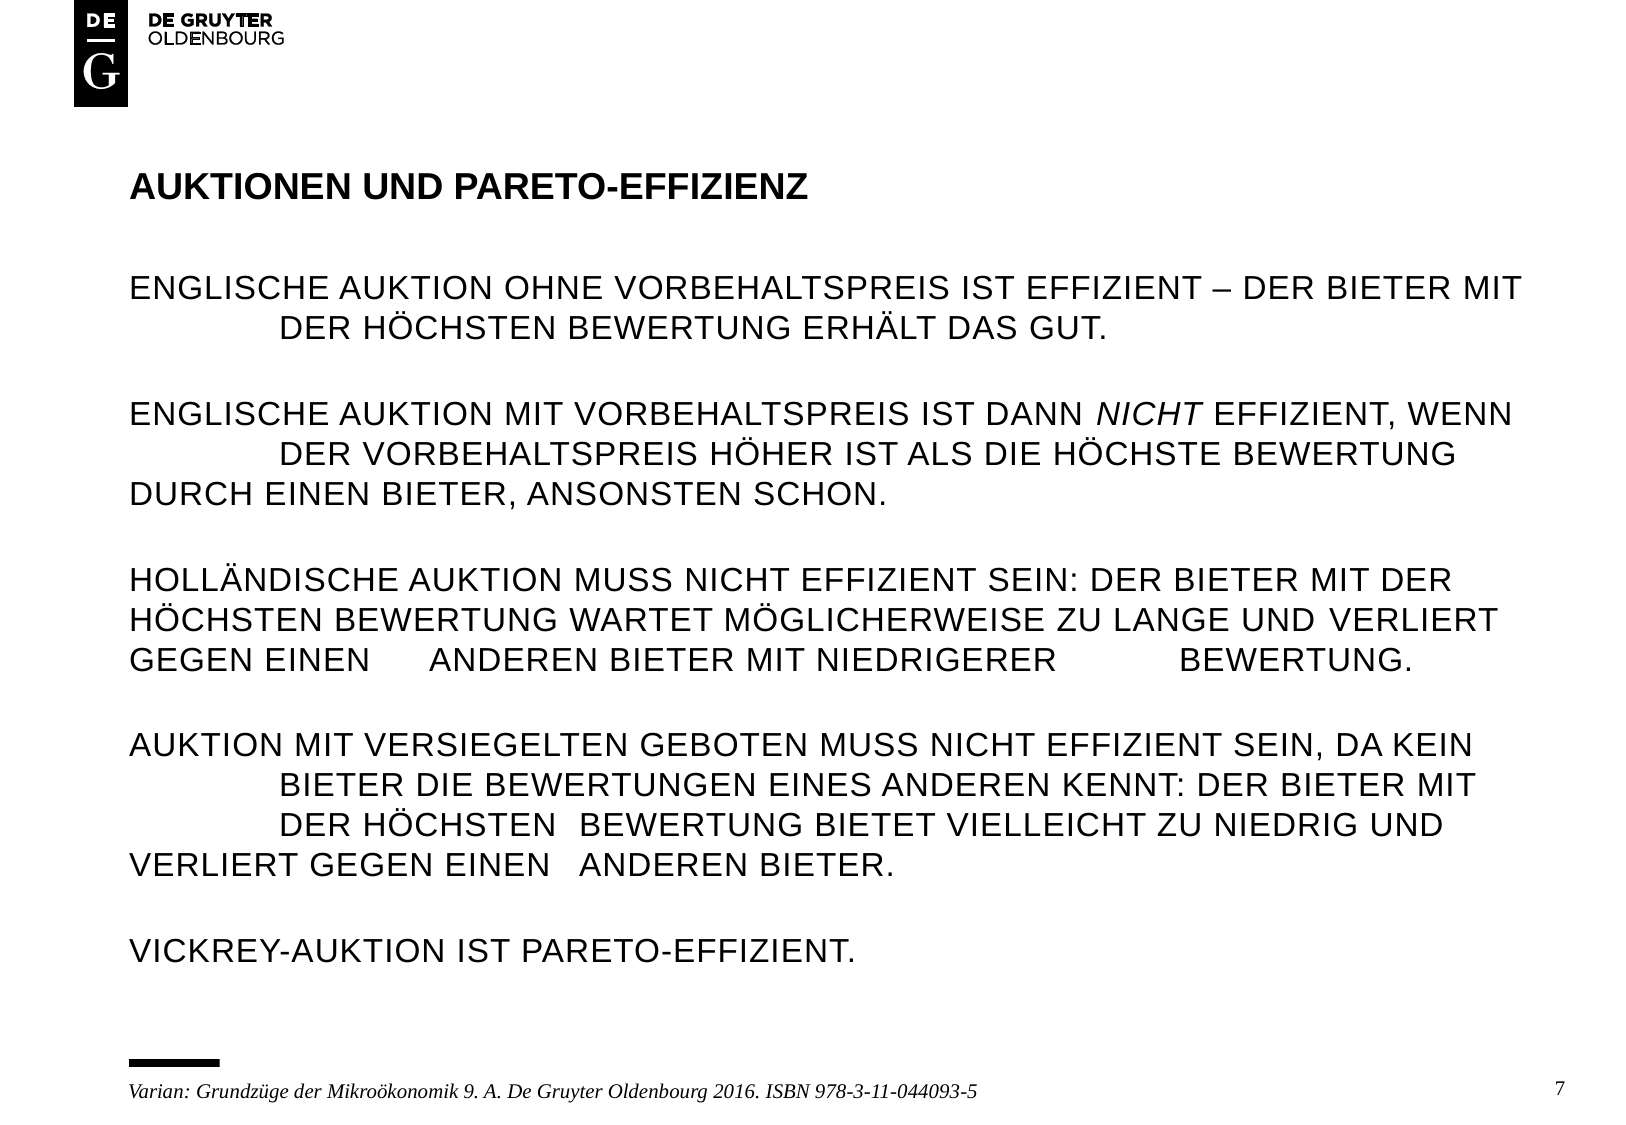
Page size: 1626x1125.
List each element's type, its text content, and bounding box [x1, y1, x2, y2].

slide_number 7 [1554, 1074, 1614, 1104]
list Englische auktion ohne vorbehaltspreis ist effizient – der bieter mit der höchsten bewertung erhält das gut. Englische Auktion mit vorbehaltspreis ist dann nicht effizient, wenn der vorbehaltspreis höher ist als die höchste bewertung durch einen bieter, ansonsten schon. Holländische auktion muss nicht effizient sein: der bieter mit der höchsten bewertung wartet möglicherweise zu lange und verliert gegen einen anderen bieter mit niedrigerer bewertung. Auktion mit versiegelten geboten muss nicht effizient sein, da kein bieter die bewertungen eines anderen kennt: der bieter mit der höchsten bewertung bietet vielleicht zu niedrig und verliert gegen einen anderen bieter. Vickrey-Auktion ist pareto-effizient. [129, 266, 1556, 1018]
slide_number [128, 1077, 1539, 1108]
title Auktionen und pareto-effizienz [129, 162, 1556, 224]
